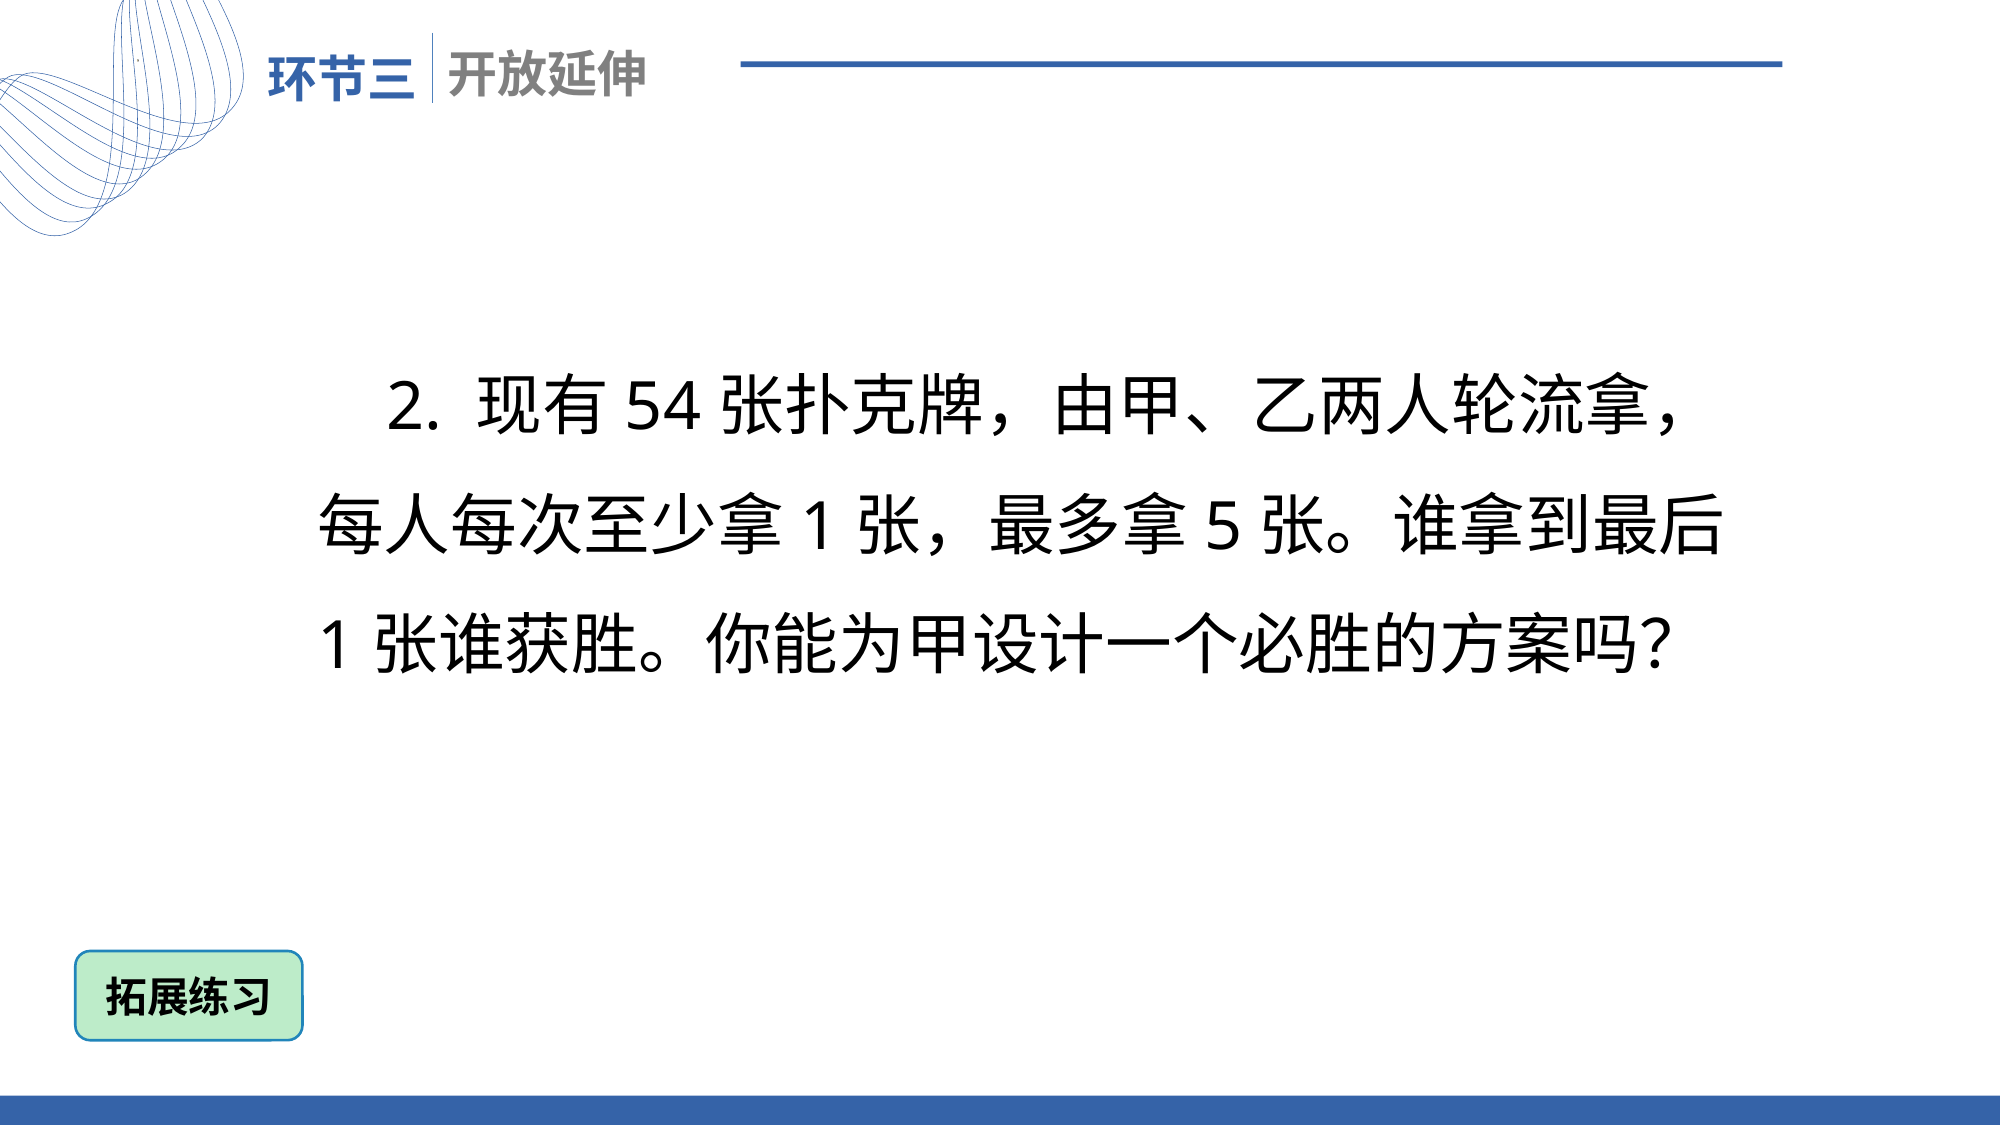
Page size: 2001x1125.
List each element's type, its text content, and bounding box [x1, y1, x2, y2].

text_box 拓展练习 [75, 950, 303, 1041]
text_box 2. 现有54张扑克牌，由甲、乙两人轮流拿，每人每次至少拿1张，最多拿5张。谁拿到最后1张谁获胜。你能为甲设计一个必胜的方案吗？ [302, 315, 1754, 690]
